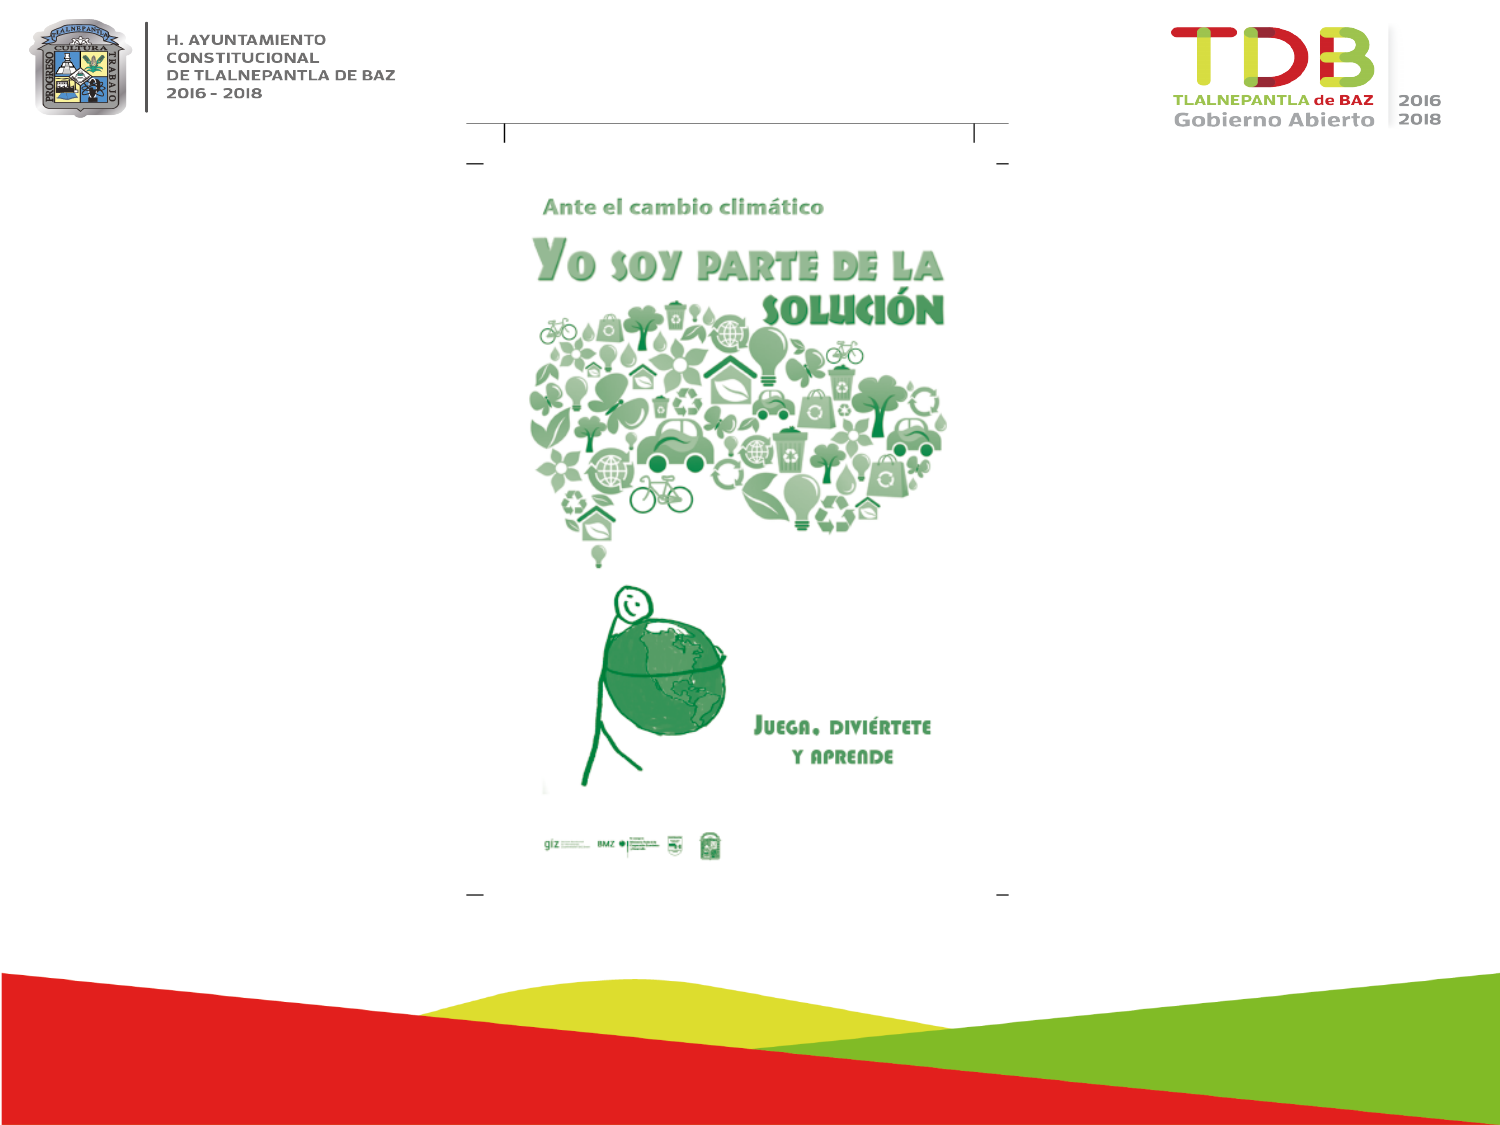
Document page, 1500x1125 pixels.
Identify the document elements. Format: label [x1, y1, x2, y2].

picture [466, 123, 1009, 915]
picture [1163, 19, 1451, 132]
picture [29, 18, 396, 119]
picture [0, 970, 1500, 1125]
